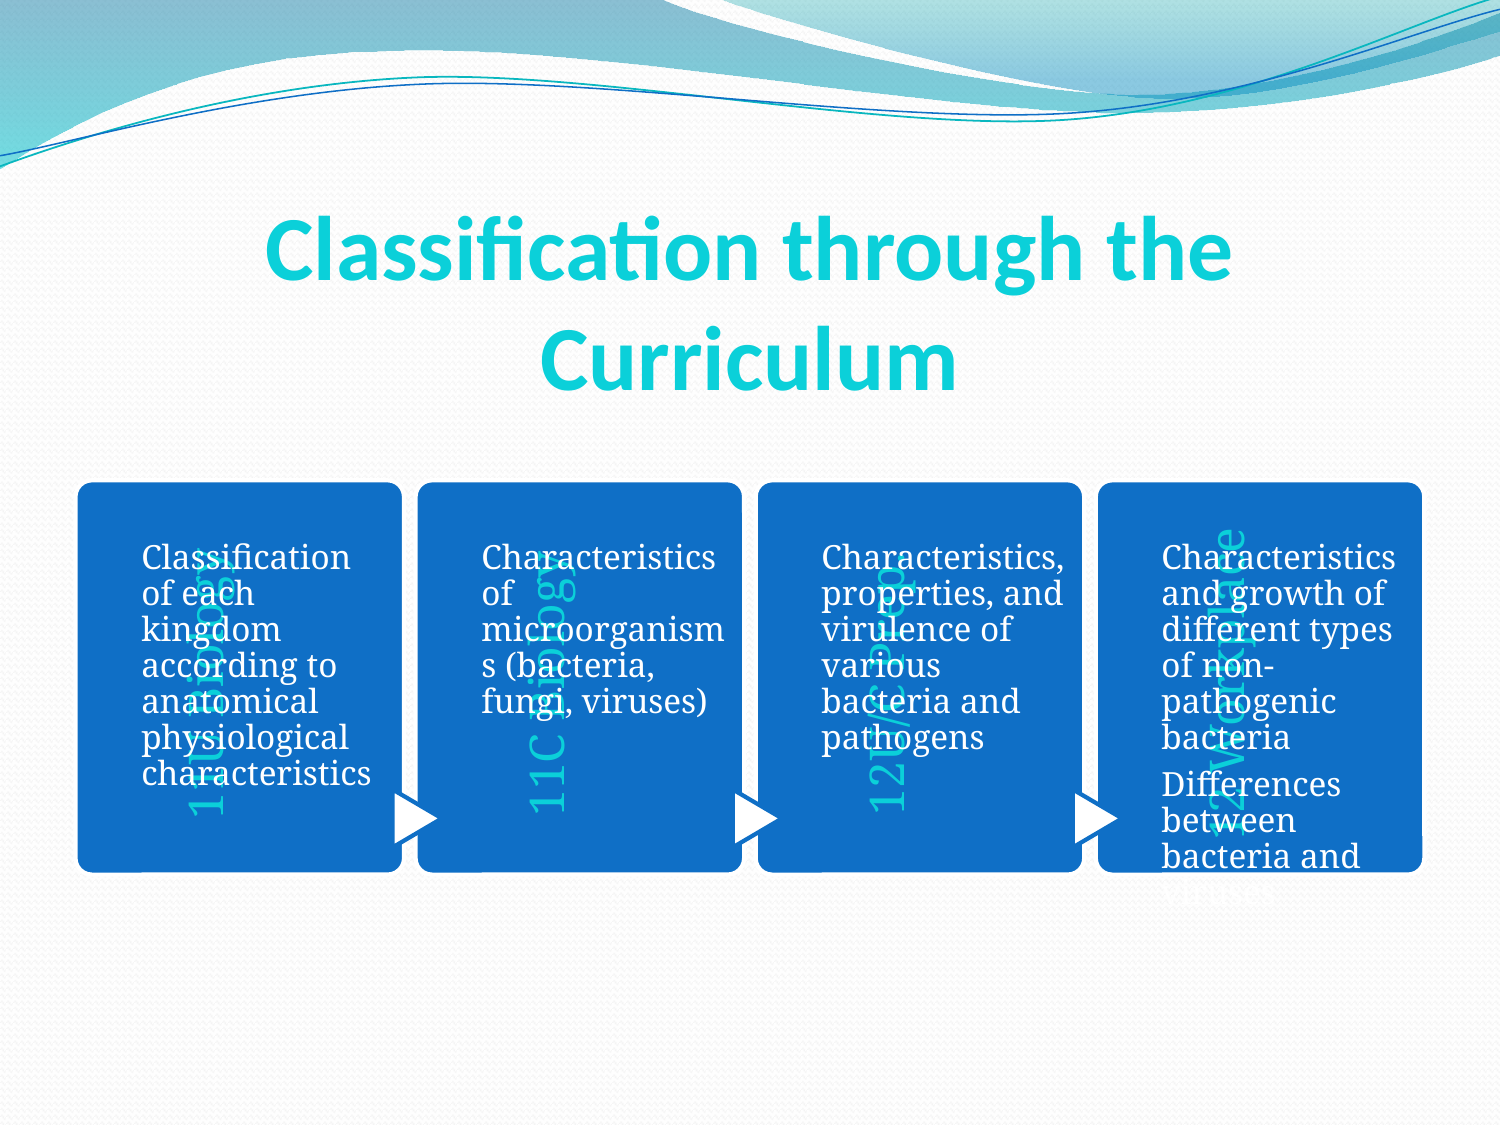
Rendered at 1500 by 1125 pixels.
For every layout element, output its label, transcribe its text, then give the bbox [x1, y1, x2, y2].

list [74, 317, 1426, 1038]
title Classification through the Curriculum [75, 115, 1425, 317]
